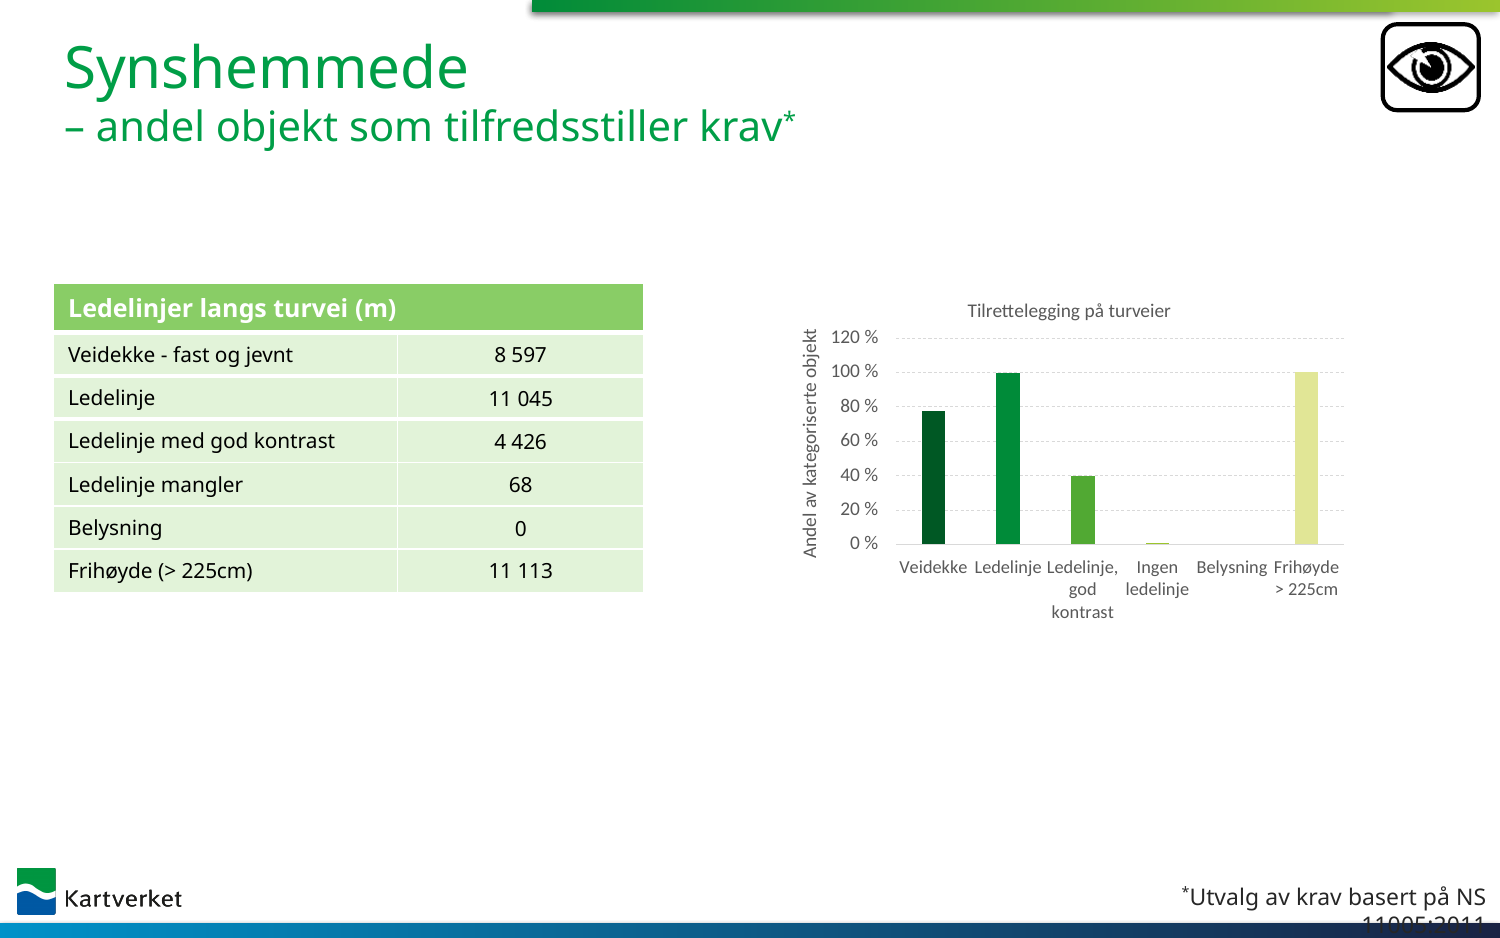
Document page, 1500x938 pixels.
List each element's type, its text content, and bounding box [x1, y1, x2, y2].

table_cell 11 113 [398, 550, 643, 592]
table_cell 11 045 [398, 378, 643, 417]
table_cell Veidekke - fast og jevnt [54, 335, 397, 374]
text_box *Utvalg av krav basert på NS 11005:2011 [1068, 873, 1500, 938]
table_cell 8 597 [398, 335, 643, 374]
table_cell 68 [398, 463, 643, 505]
picture [791, 291, 1348, 630]
table_cell Ledelinje [54, 378, 397, 417]
table_cell 0 [398, 507, 643, 548]
table_cell Belysning [54, 507, 397, 548]
table_header Ledelinjer langs turvei (m) [54, 284, 643, 330]
table_cell Ledelinje med god kontrast [54, 421, 397, 462]
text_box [1382, 24, 1480, 111]
text_box Synshemmede – andel objekt som tilfredsstiller krav* [49, 24, 1431, 158]
table_cell 4 426 [398, 421, 643, 462]
table_cell Ledelinje mangler [54, 463, 397, 505]
table_cell Frihøyde (> 225cm) [54, 550, 397, 592]
